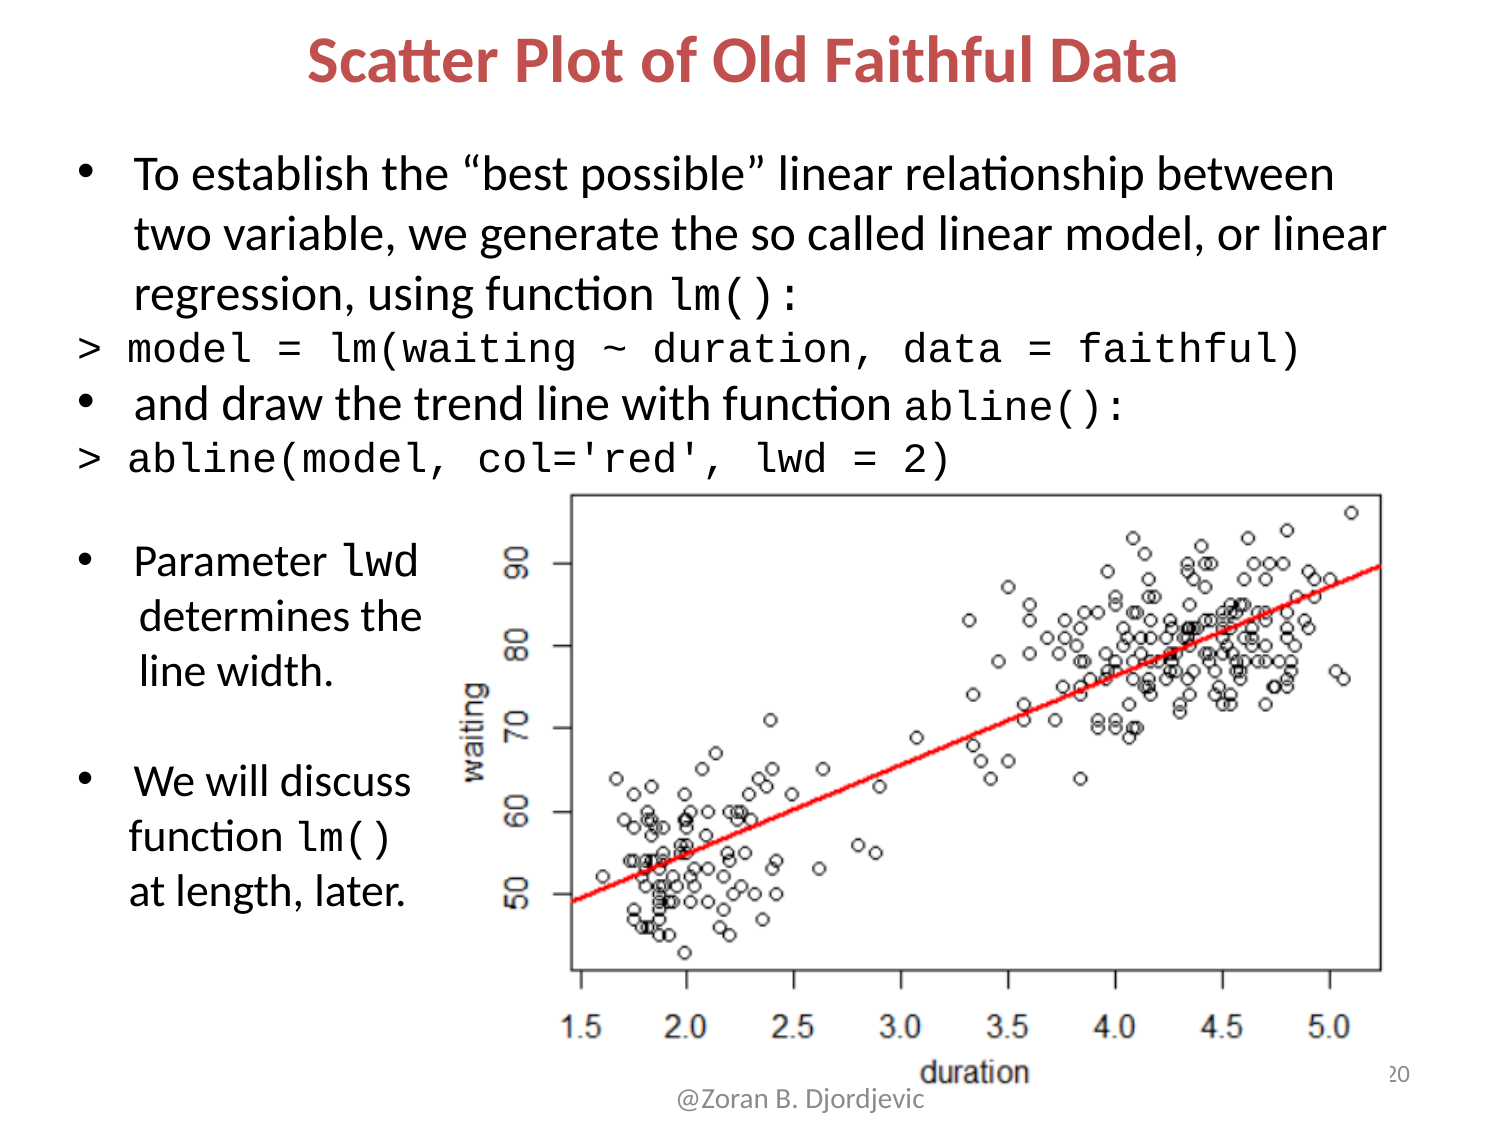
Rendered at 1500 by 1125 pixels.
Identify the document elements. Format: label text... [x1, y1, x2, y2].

footer @Zoran B. Djordjevic [562, 1097, 1038, 1125]
title Scatter Plot of Old Faithful Data [106, 6, 1382, 107]
slide_number 20 [1074, 1042, 1425, 1103]
text_box To establish the “best possible” linear relationship between two variable, we generate the so called linear model, or linear regression, using function lm(): > model = lm(waiting ~ duration, data = faithful) and draw the trend line with function abline(): > abline(model, col='red', lwd = 2) Parameter lwd determines the line width. We will discuss function lm() at length, later. [62, 133, 1425, 978]
picture [452, 487, 1390, 1088]
